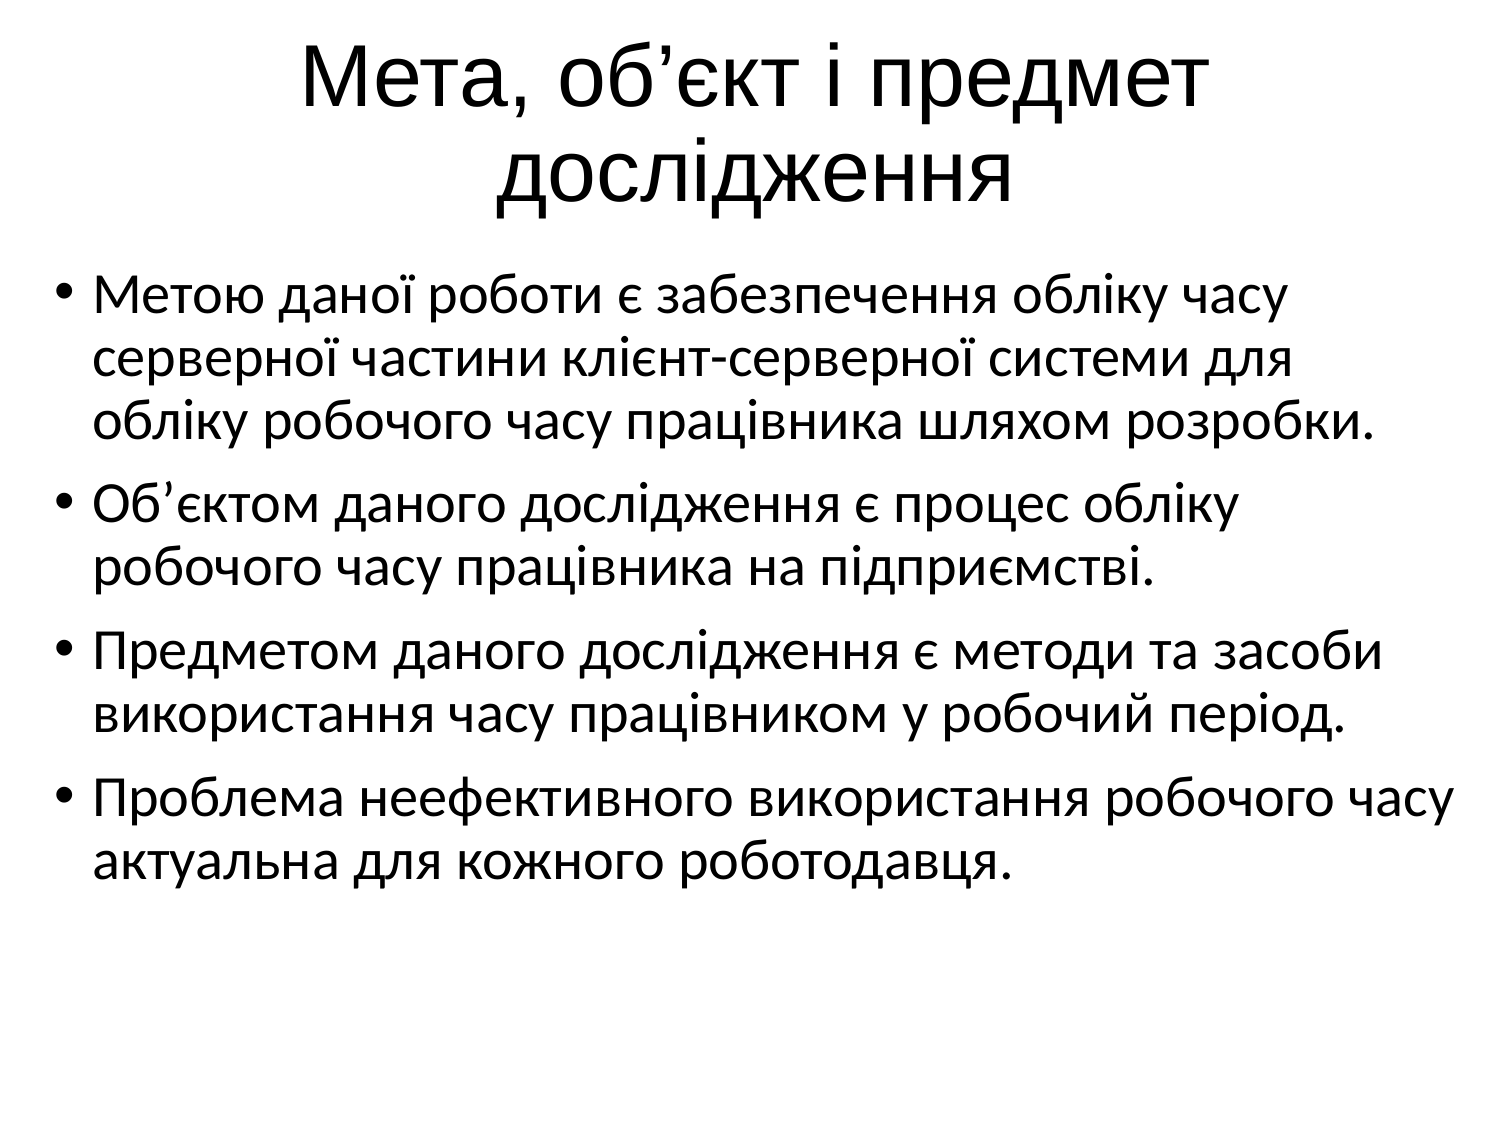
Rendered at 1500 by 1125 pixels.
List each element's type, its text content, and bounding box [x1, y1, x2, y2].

list Метою даної роботи є забезпечення обліку часу серверної частини клієнт-серверної системи для обліку робочого часу працівника шляхом розробки. Об’єктом даного дослідження є процес обліку робочого часу працівника на підприємстві. Предметом даного дослідження є методи та засоби використання часу працівником у робочий період. Проблема неефективного використання робочого часу актуальна для кожного роботодавця. [39, 255, 1472, 1092]
title Мета, об’єкт і предмет дослідження [108, 22, 1403, 230]
